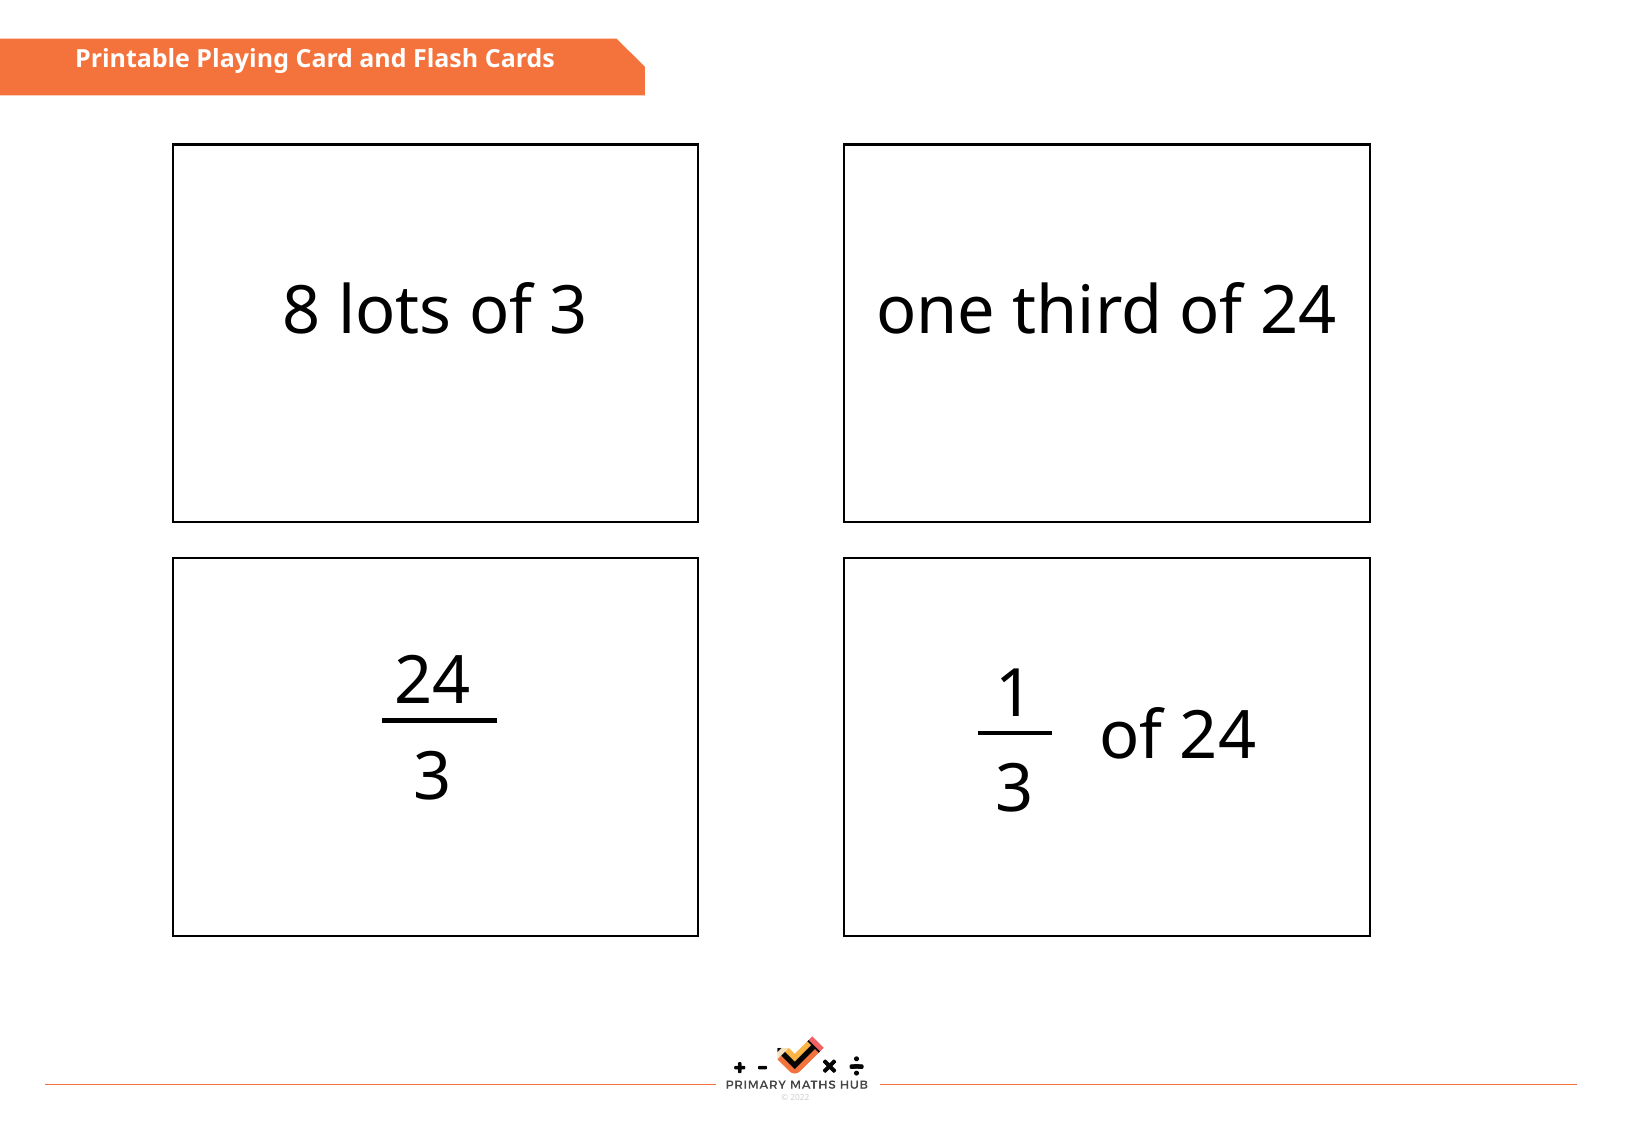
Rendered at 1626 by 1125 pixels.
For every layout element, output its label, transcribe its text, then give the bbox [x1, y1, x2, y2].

table_header 1 [978, 638, 1052, 731]
text_box 8 lots of 3 [172, 259, 699, 355]
text_box © 2022 [720, 1084, 870, 1110]
text_box [172, 355, 699, 523]
text_box one third of 24 [844, 259, 1370, 355]
text_box [843, 557, 1371, 937]
text_box [172, 143, 699, 259]
text_box [172, 557, 699, 937]
text_box of 24 [1058, 684, 1298, 780]
picture [722, 1034, 872, 1094]
table_cell 3 [978, 735, 1052, 828]
text_box Printable Playing Card and Flash Cards [0, 37, 646, 97]
table_cell 3 [368, 720, 497, 815]
table_header 24 [368, 625, 497, 720]
text_box [843, 143, 1371, 523]
